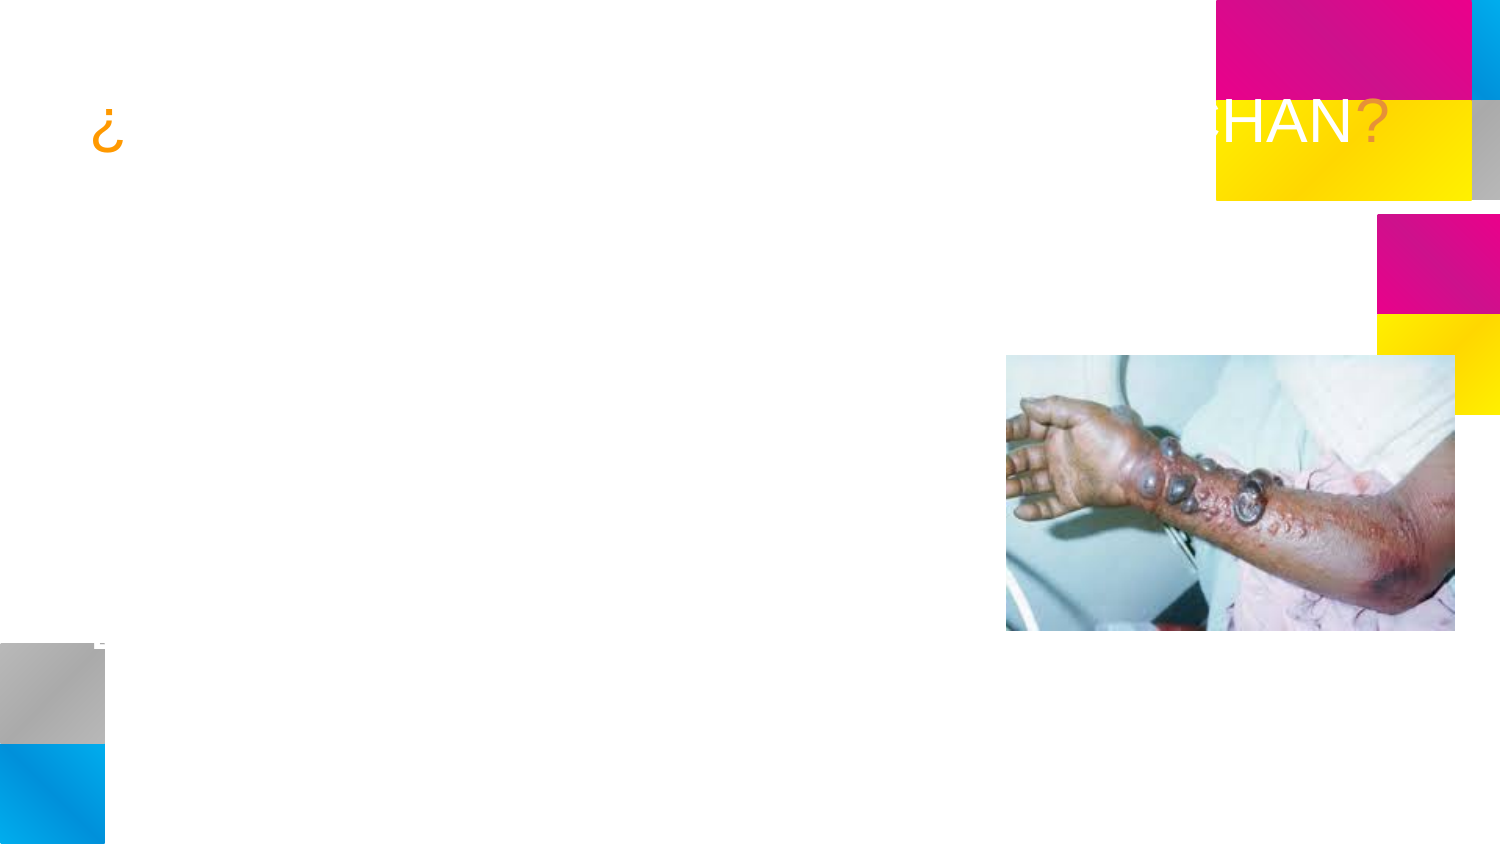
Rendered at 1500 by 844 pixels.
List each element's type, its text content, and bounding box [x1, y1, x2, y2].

text_box ¿CONTRA QUÉ ENFERMEDADES LUCHAN? [75, 33, 1500, 170]
text_box LUCHAN CONTRA EL ÉBOLA ,EL CHAGAS, LA TUBERCULOSIS, EPIDEMIA ,EL CÓLERA ETC... [74, 196, 1173, 791]
picture [1005, 355, 1455, 632]
